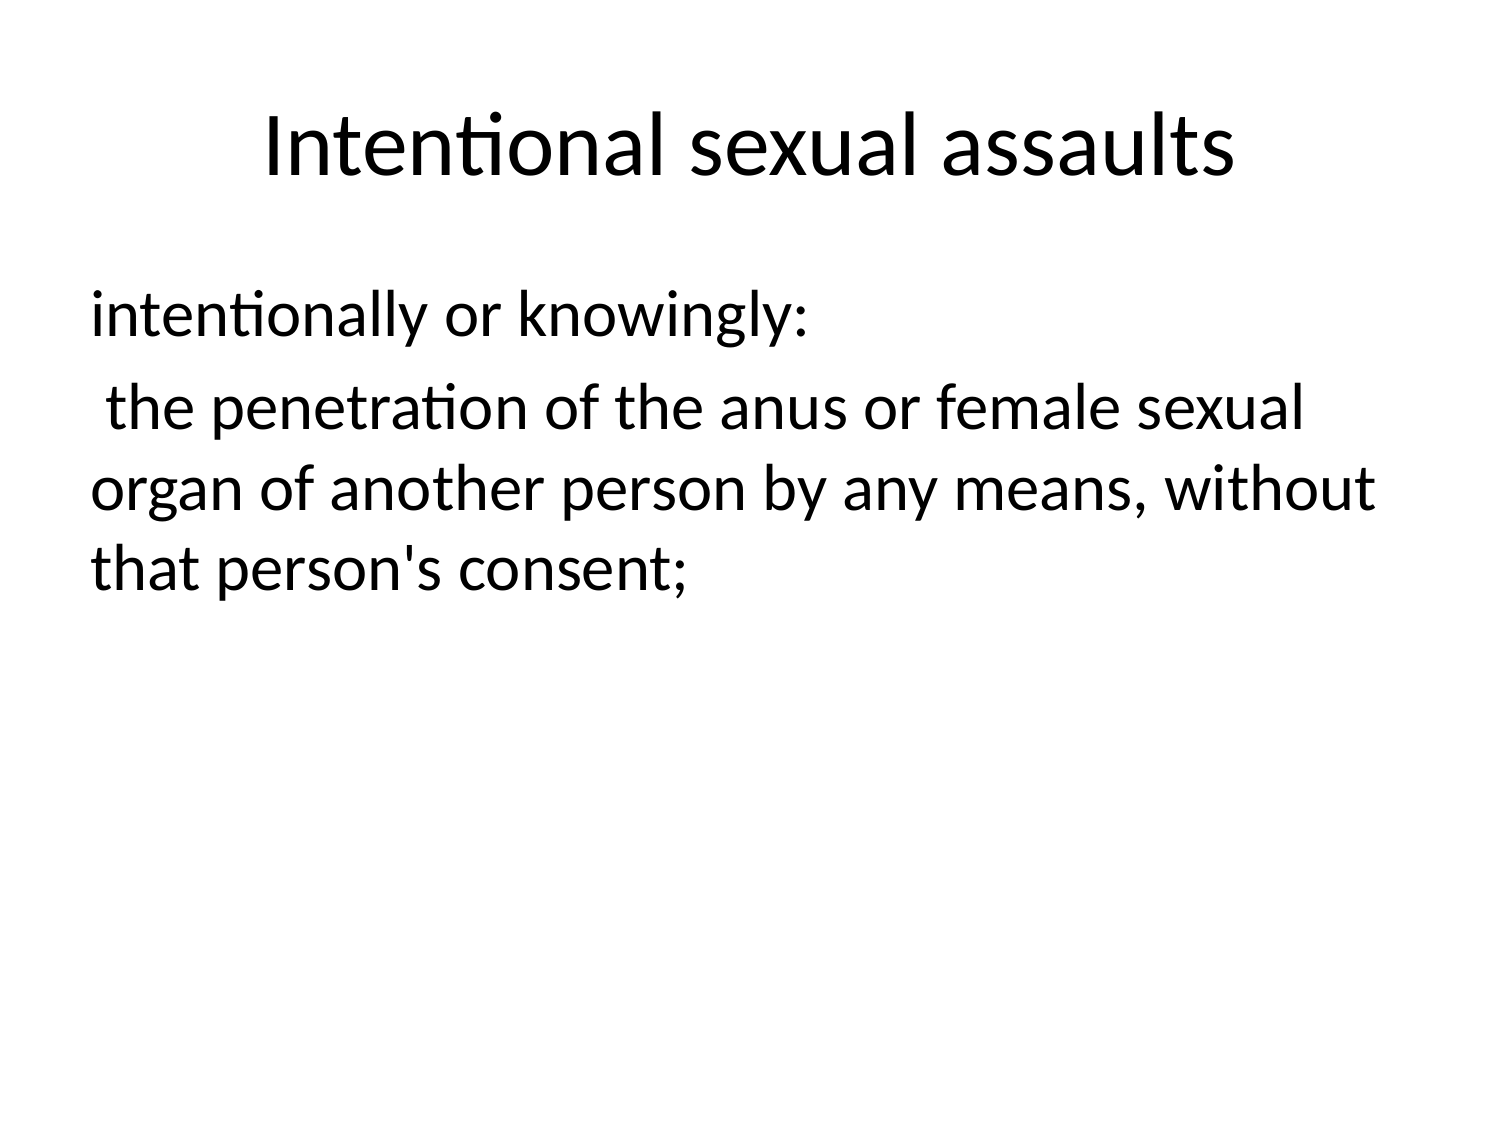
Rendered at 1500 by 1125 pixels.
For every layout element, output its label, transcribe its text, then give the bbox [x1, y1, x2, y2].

list intentionally or knowingly: the penetration of the anus or female sexual organ of another person by any means, without that person's consent; [75, 262, 1425, 1005]
title Intentional sexual assaults [75, 45, 1425, 233]
